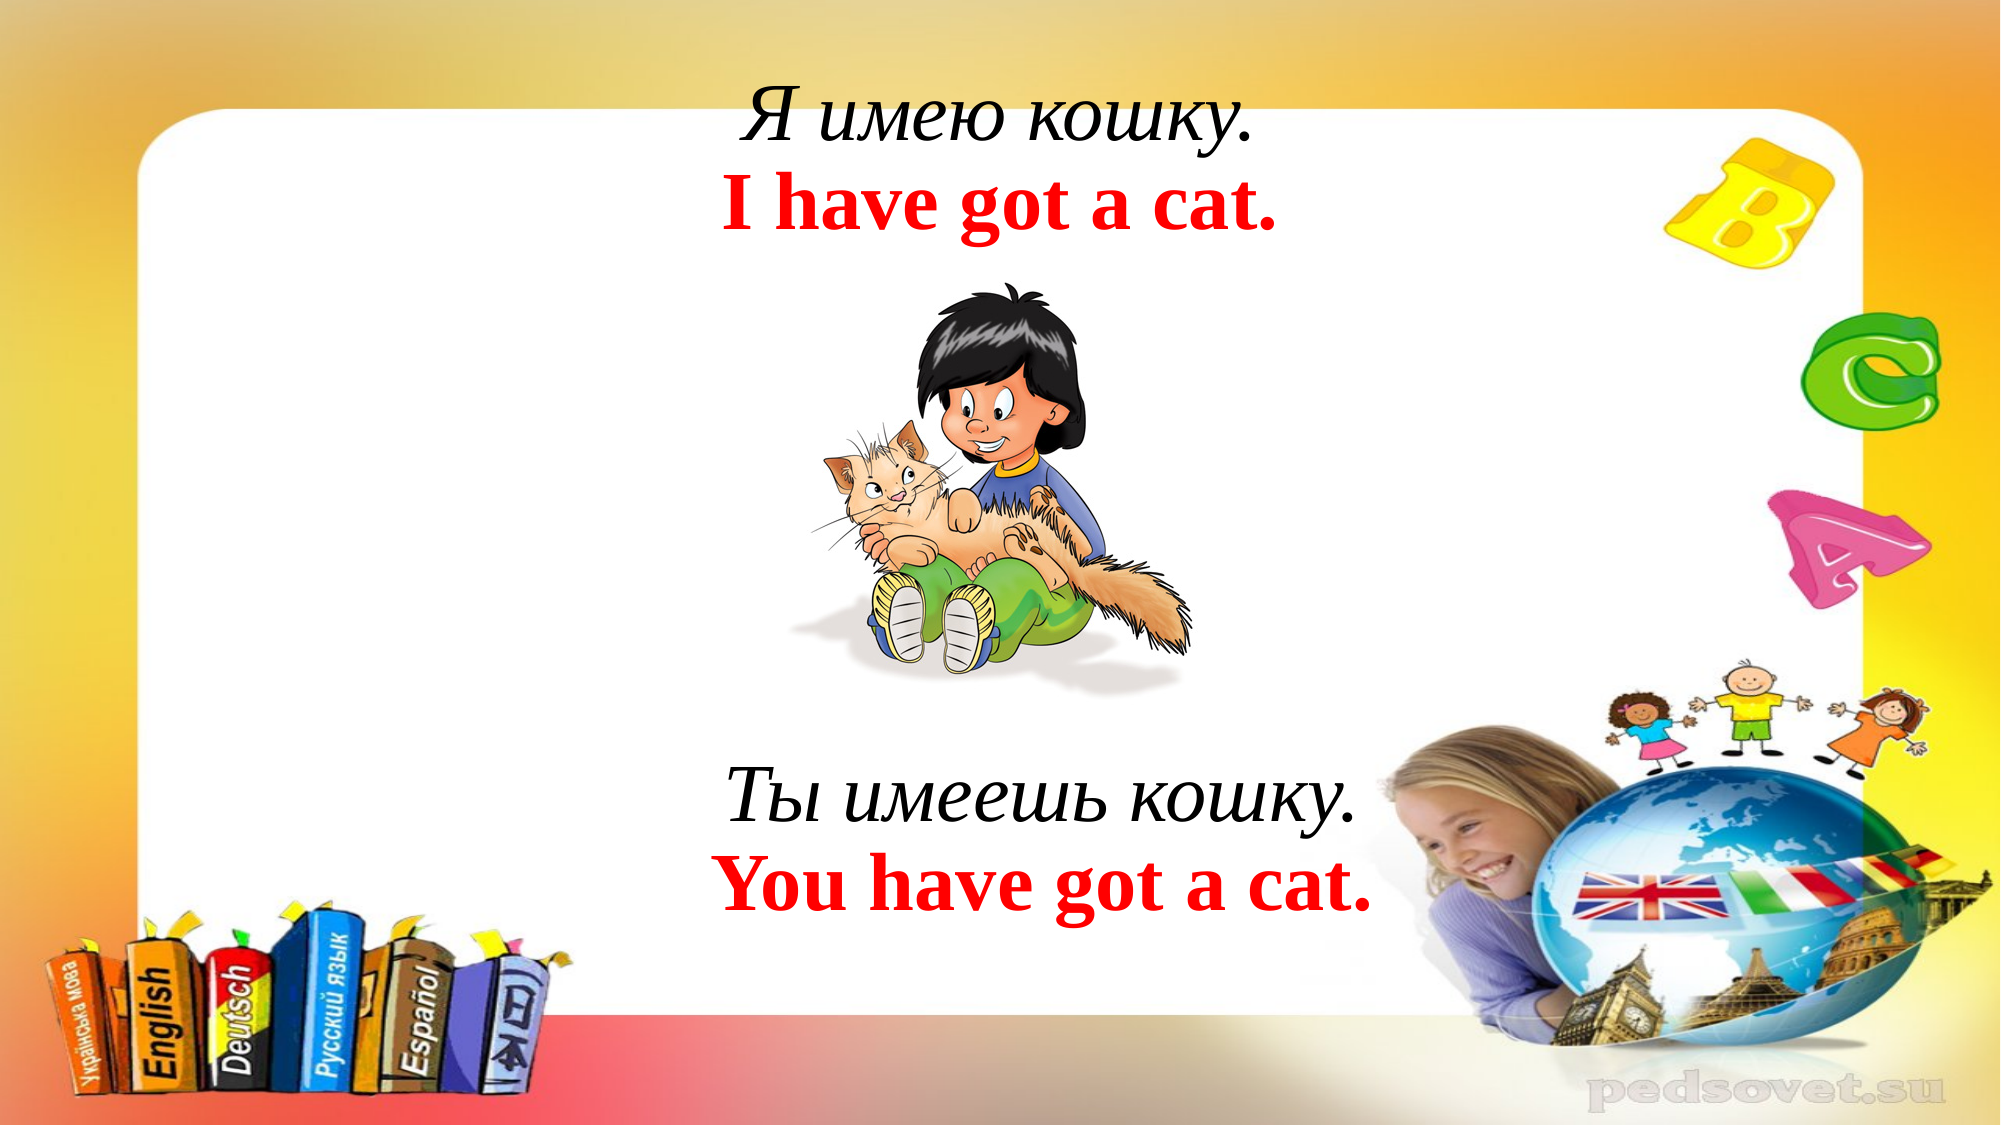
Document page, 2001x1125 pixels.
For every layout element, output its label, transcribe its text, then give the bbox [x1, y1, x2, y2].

picture [0, 0, 2001, 1125]
text_box Ты имеешь кошку. You have got a cat. [179, 741, 1905, 1037]
title Я имею кошку. I have got a cat. [137, 59, 1863, 356]
